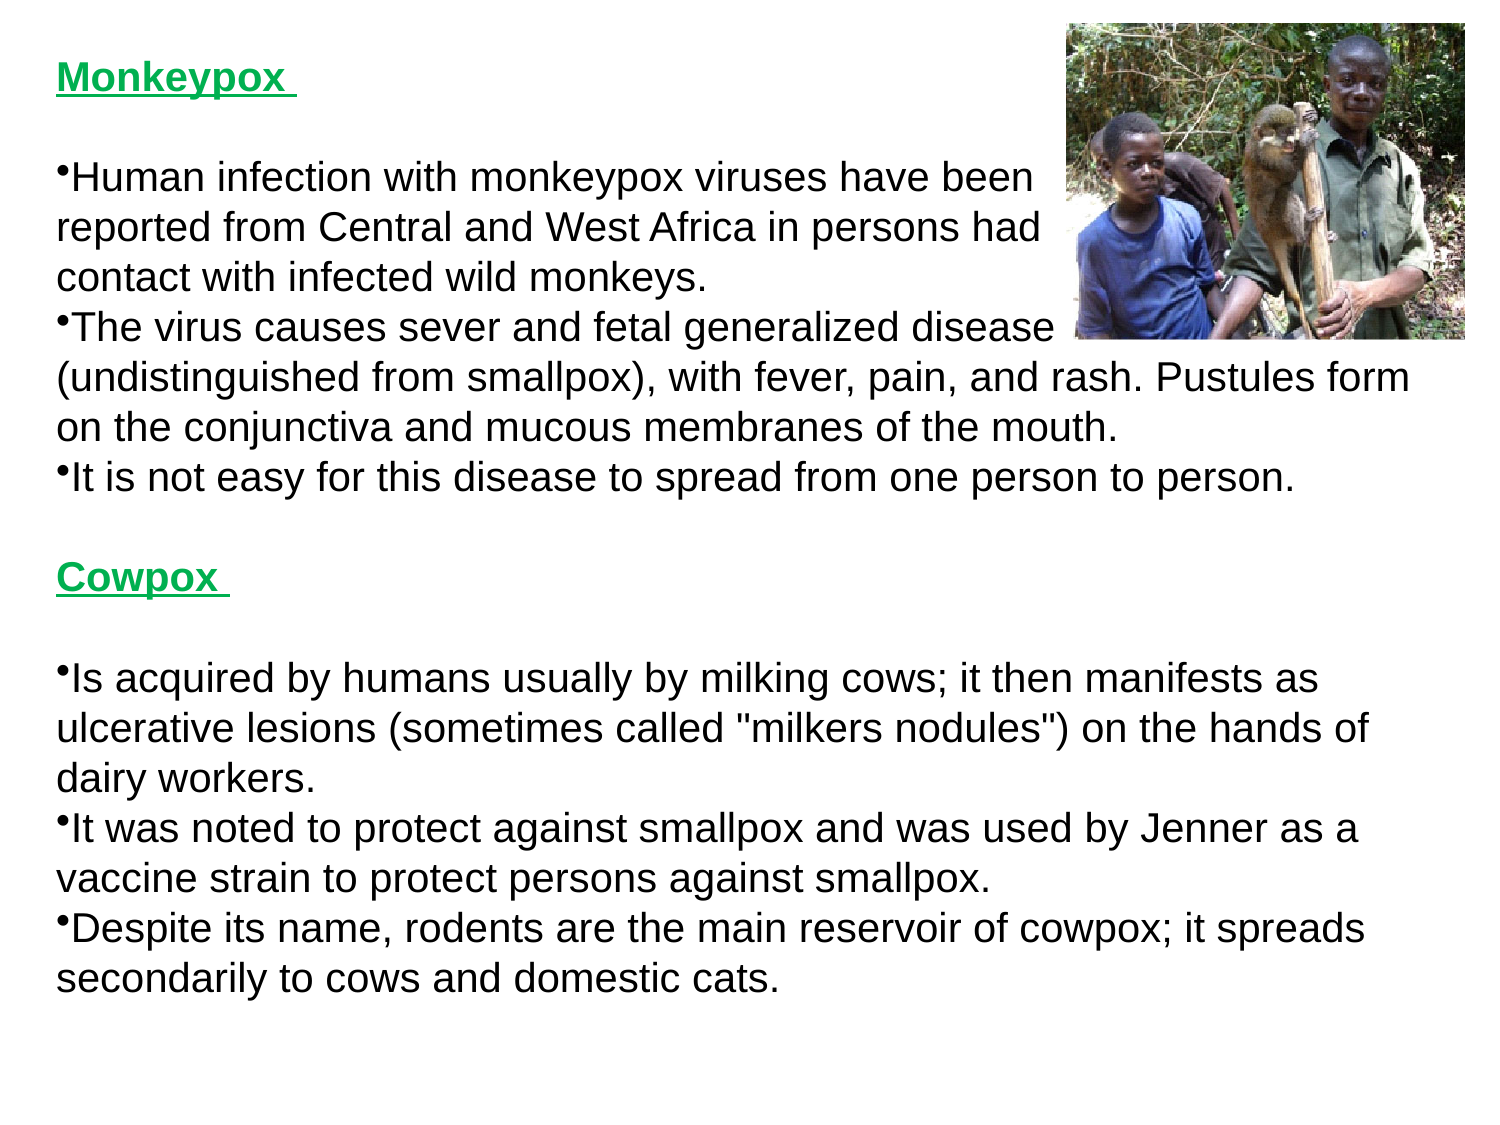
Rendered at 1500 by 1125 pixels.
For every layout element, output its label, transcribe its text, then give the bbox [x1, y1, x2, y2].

picture [1066, 23, 1466, 341]
text_box Monkeypox Human infection with monkeypox viruses have been reported from Central and West Africa in persons had contact with infected wild monkeys. The virus causes sever and fetal generalized disease (undistinguished from smallpox), with fever, pain, and rash. Pustules form on the conjunctiva and mucous membranes of the mouth. It is not easy for this disease to spread from one person to person. Cowpox Is acquired by humans usually by milking cows; it then manifests as ulcerative lesions (sometimes called "milkers nodules") on the hands of dairy workers. It was noted to protect against smallpox and was used by Jenner as a vaccine strain to protect persons against smallpox. Despite its name, rodents are the main reservoir of cowpox; it spreads secondarily to cows and domestic cats. [41, 42, 1442, 1125]
